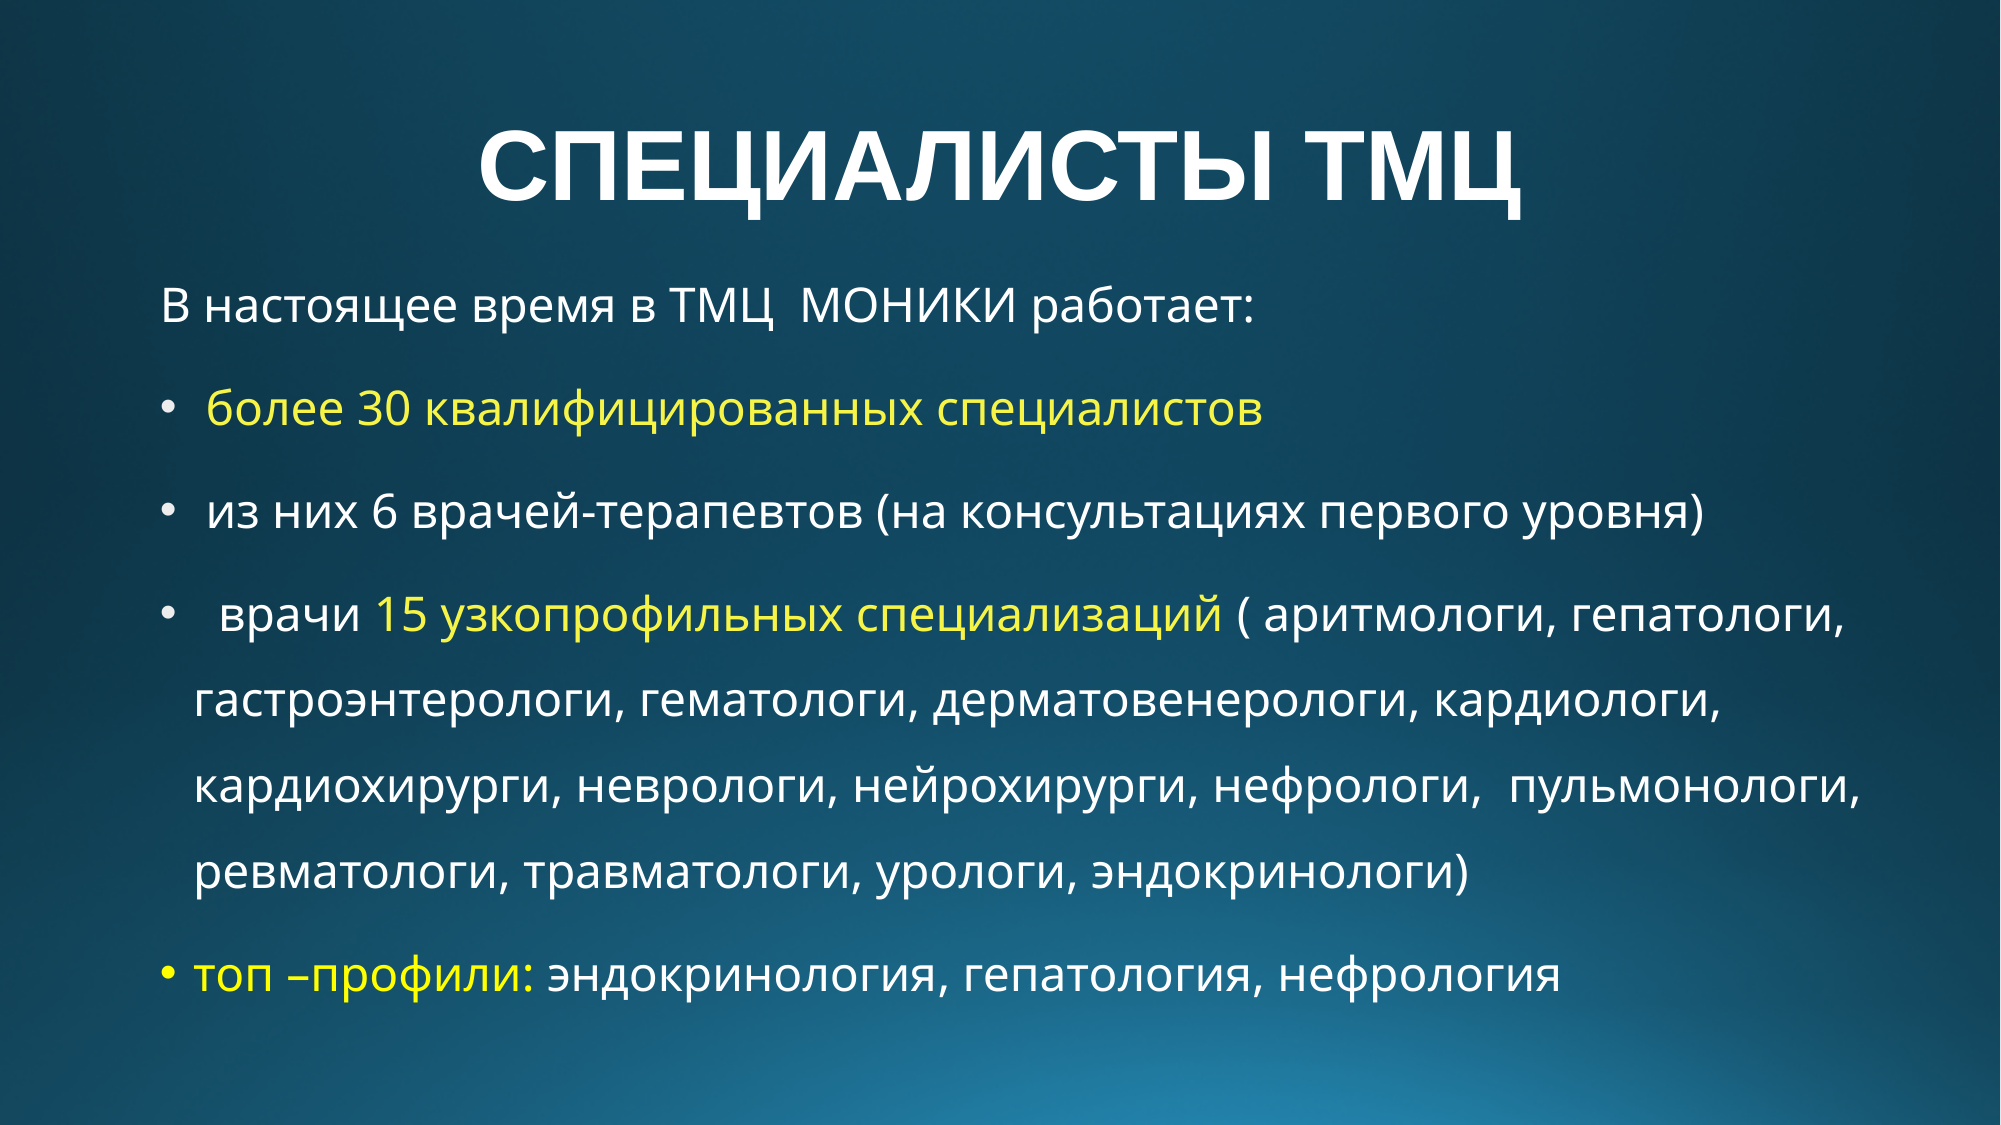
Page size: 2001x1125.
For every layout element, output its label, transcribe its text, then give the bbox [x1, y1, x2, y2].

list В настоящее время в ТМЦ МОНИКИ работает: более 30 квалифицированных специалистов из них 6 врачей-терапевтов (на консультациях первого уровня) врачи 15 узкопрофильных специализаций ( аритмологи, гепатологи, гастроэнтерологи, гематологи, дерматовенерологи, кардиологи, кардиохирурги, неврологи, нейрохирурги, нефрологи, пульмонологи, ревматологи, травматологи, урологи, эндокринологи) топ –профили: эндокринология, гепатология, нефрология [144, 238, 1904, 1080]
picture [0, 0, 2001, 1125]
title СПЕЦИАЛИСТЫ ТМЦ [137, 59, 1863, 278]
